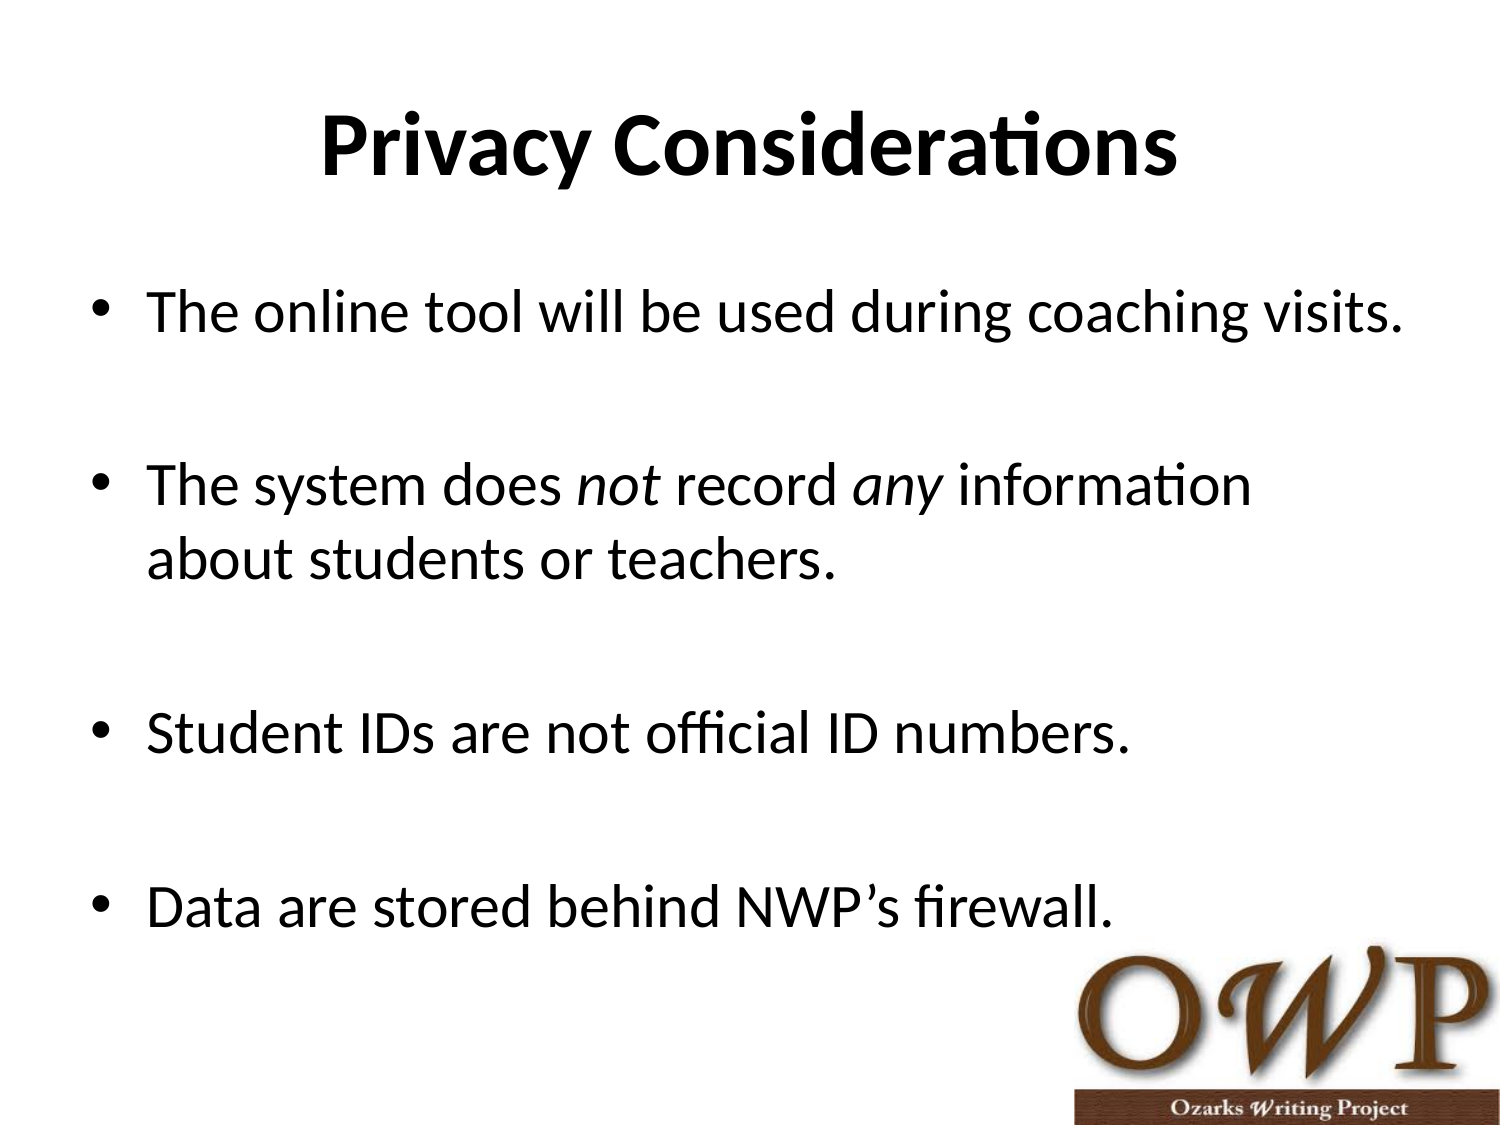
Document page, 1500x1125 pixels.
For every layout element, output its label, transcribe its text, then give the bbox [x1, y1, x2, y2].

list The online tool will be used during coaching visits. The system does not record any information about students or teachers. Student IDs are not official ID numbers. Data are stored behind NWP’s firewall. [75, 262, 1425, 1005]
title Privacy Considerations [75, 45, 1425, 233]
picture [1074, 937, 1500, 1125]
